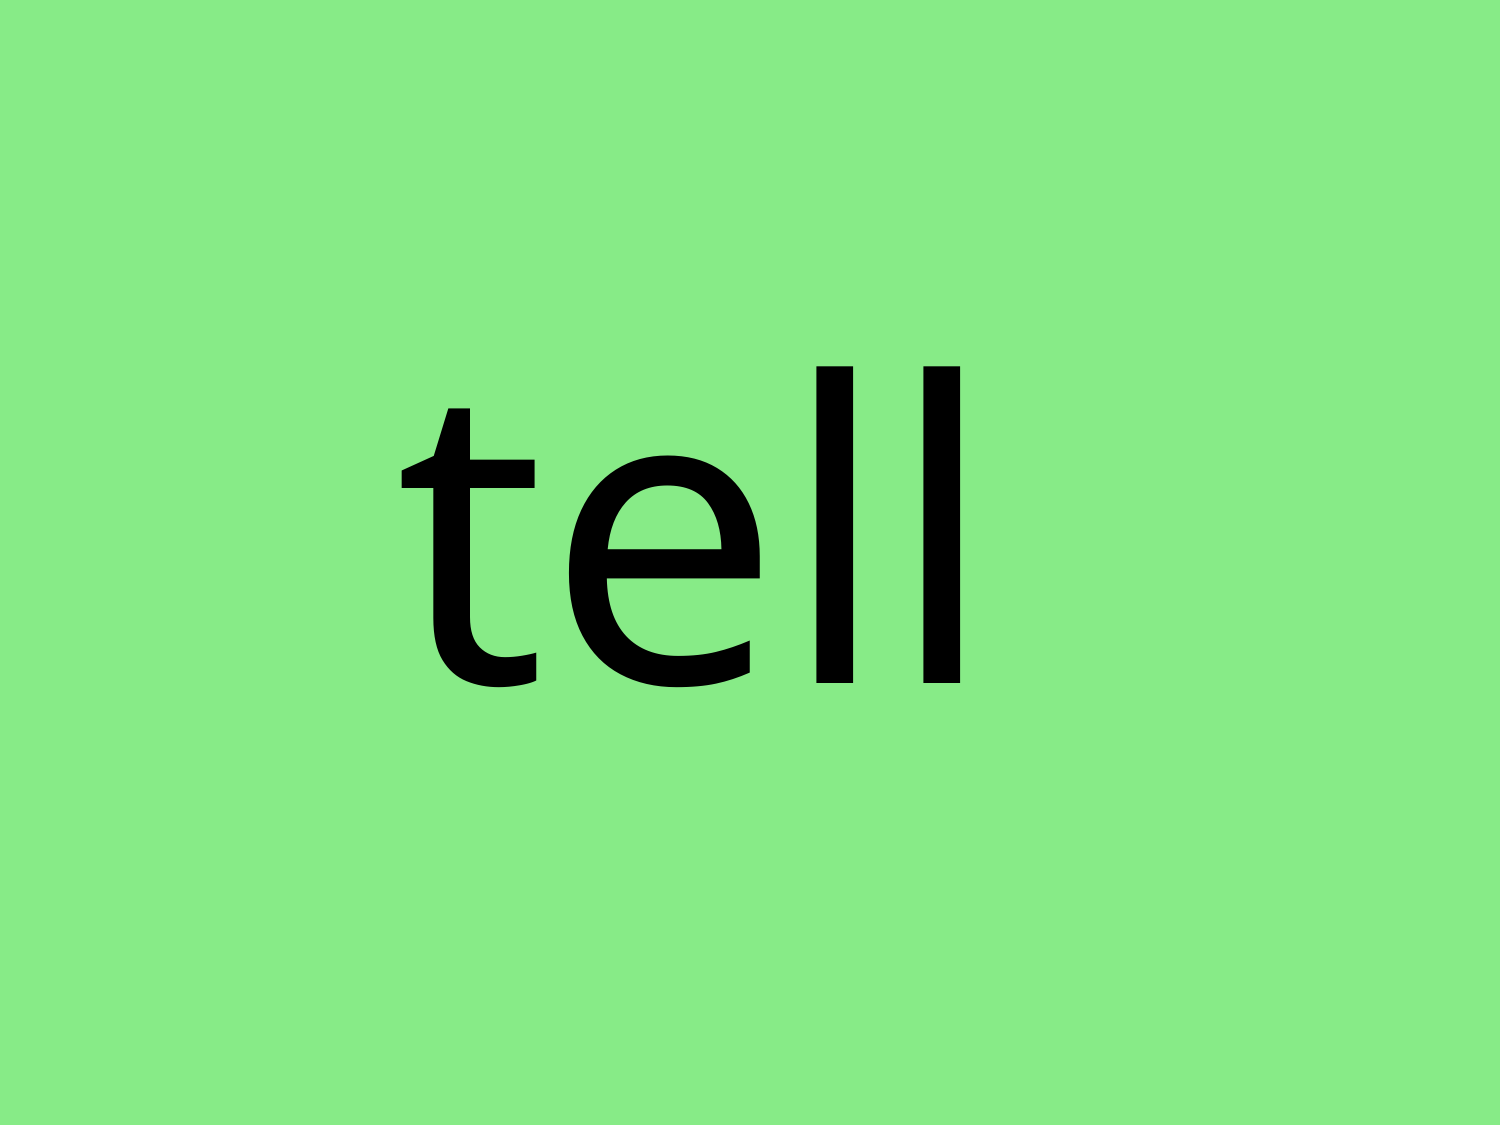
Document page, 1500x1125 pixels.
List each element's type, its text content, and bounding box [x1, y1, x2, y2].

text_box tell [41, 259, 1459, 775]
